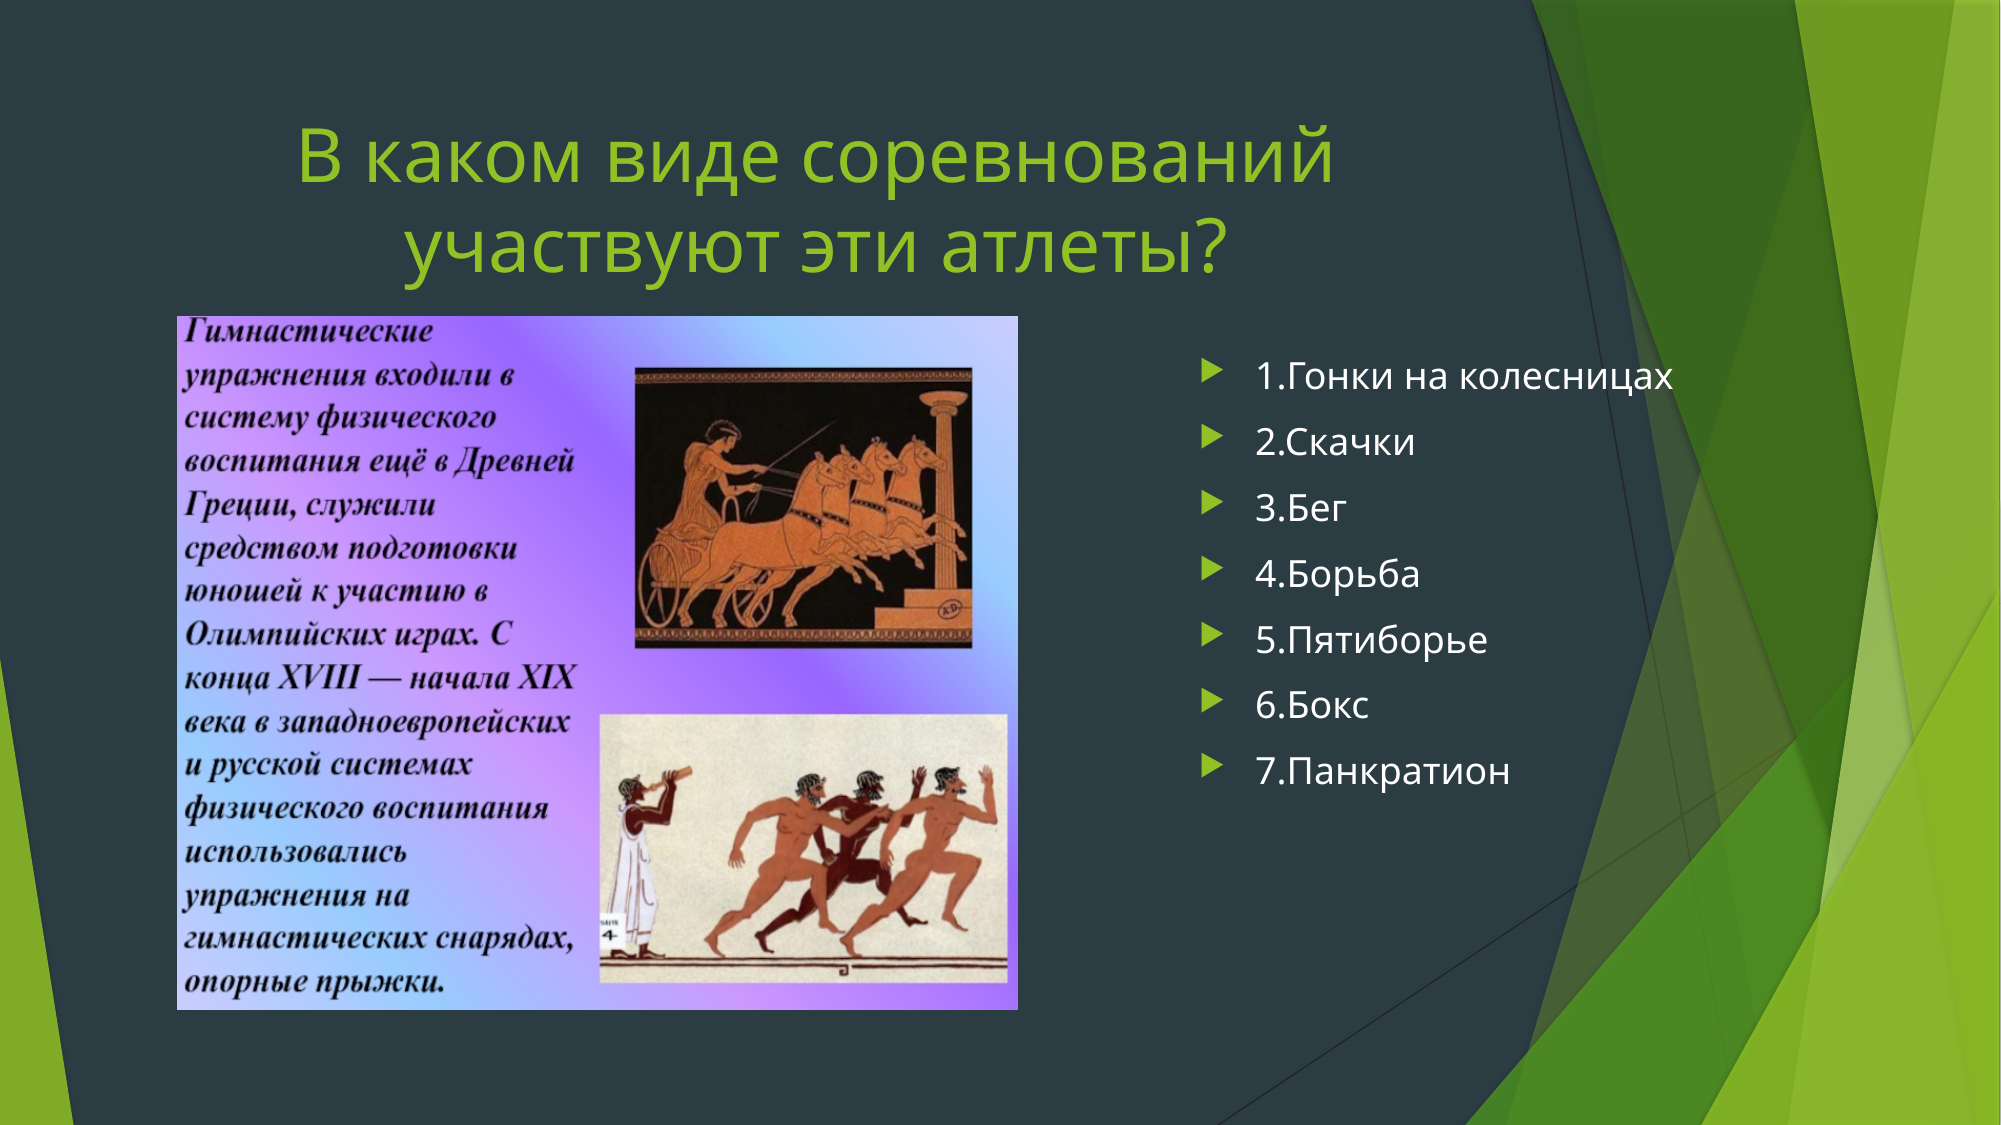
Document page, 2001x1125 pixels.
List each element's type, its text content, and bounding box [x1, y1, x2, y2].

list 1.Гонки на колесницах 2.Скачки 3.Бег 4.Борьба 5.Пятиборье 6.Бокс 7.Панкратион [1183, 344, 1945, 992]
title В каком виде соревнований участвуют эти атлеты? [111, 99, 1522, 317]
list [177, 316, 1019, 1010]
